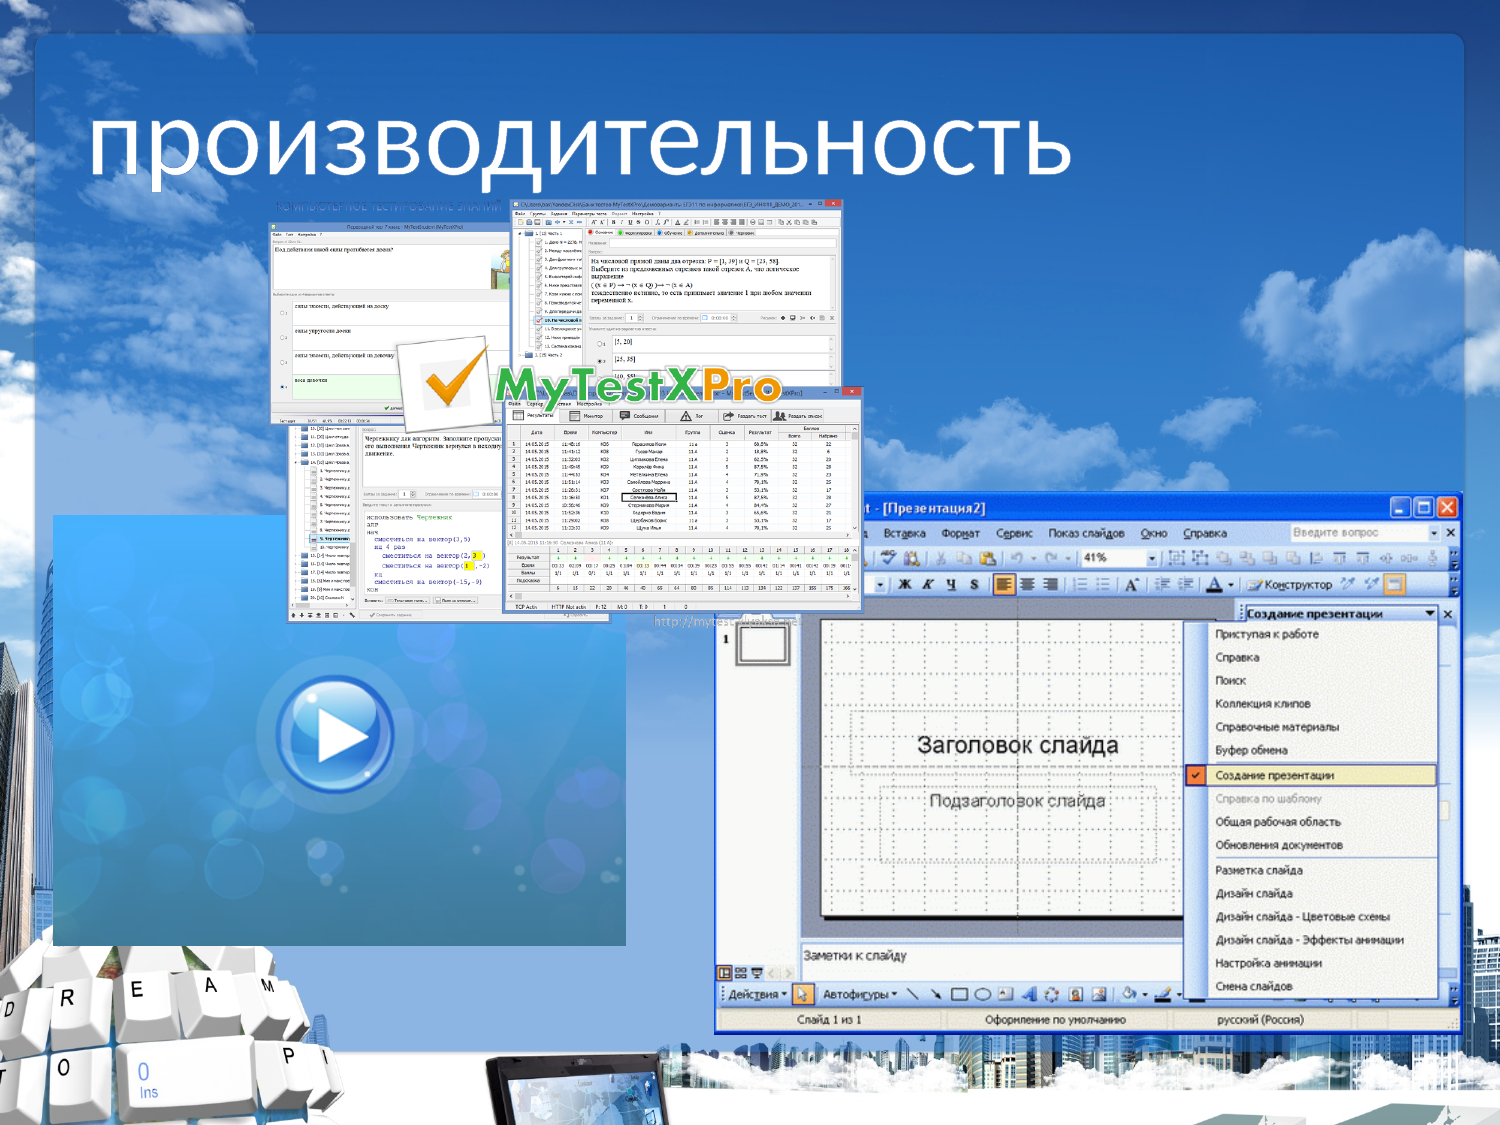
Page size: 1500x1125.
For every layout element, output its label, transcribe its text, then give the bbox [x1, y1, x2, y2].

text_box производительность [70, 54, 1090, 205]
picture [0, 0, 1500, 1125]
